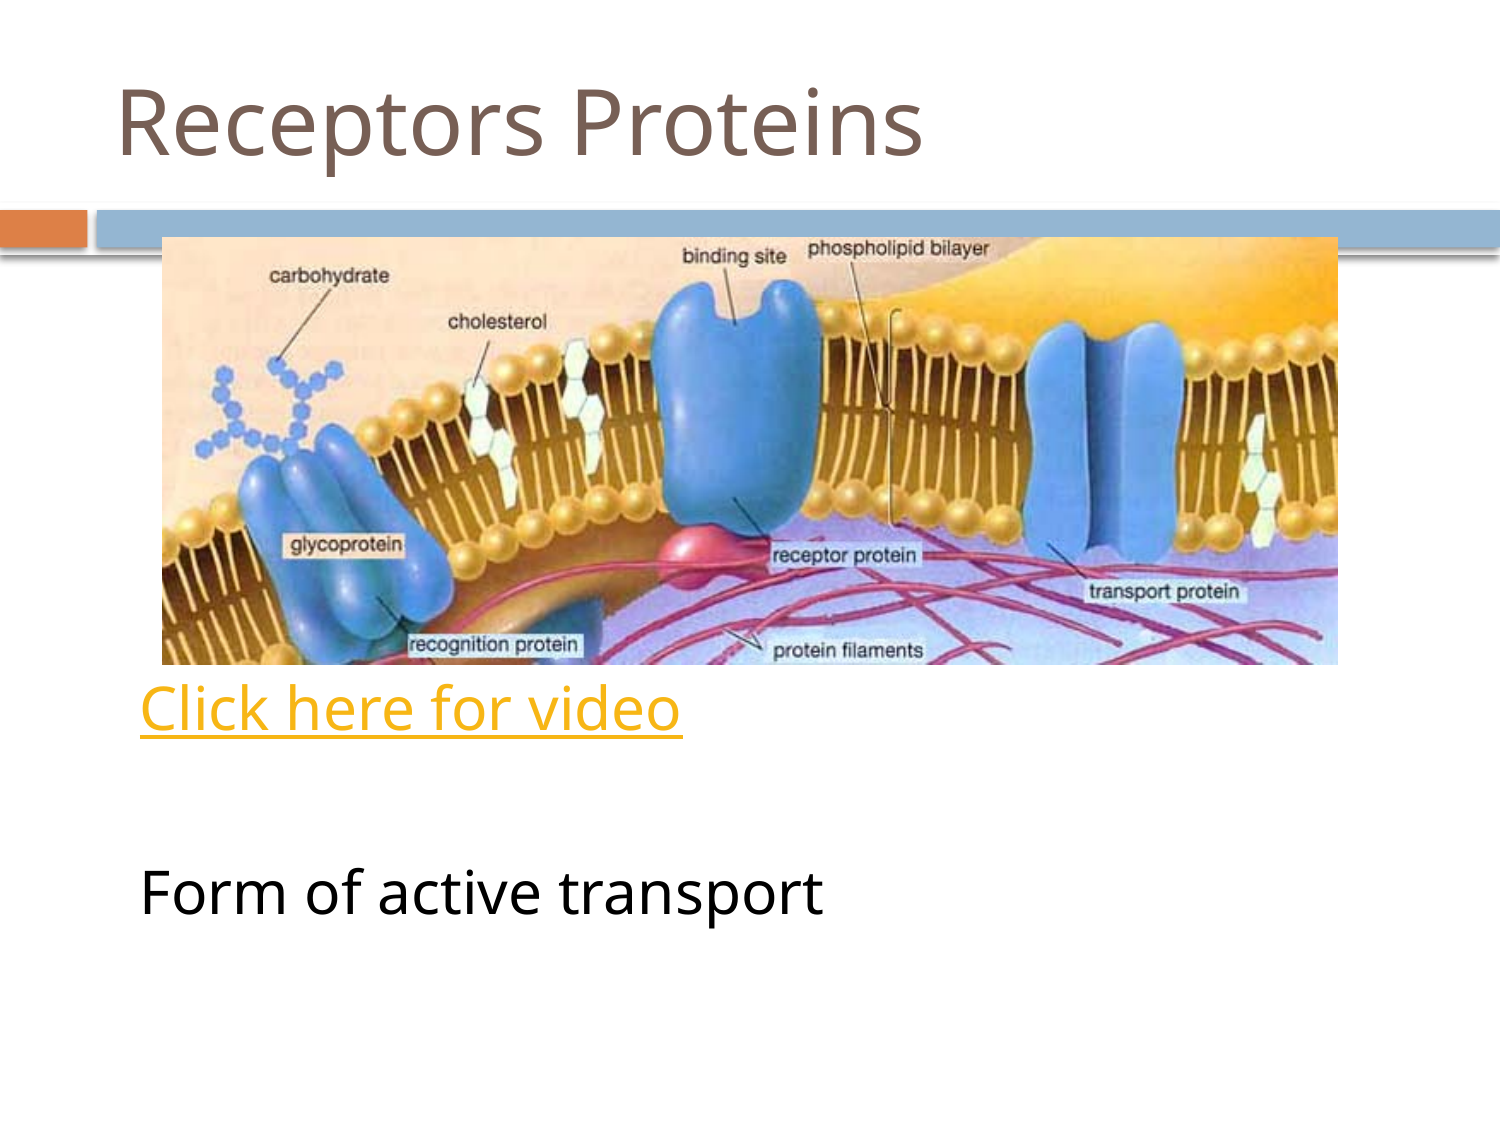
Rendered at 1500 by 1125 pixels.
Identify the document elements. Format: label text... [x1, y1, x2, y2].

list Click here for video Form of active transport [125, 662, 1433, 1011]
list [162, 237, 1338, 665]
title Receptors Proteins [99, 37, 1438, 200]
